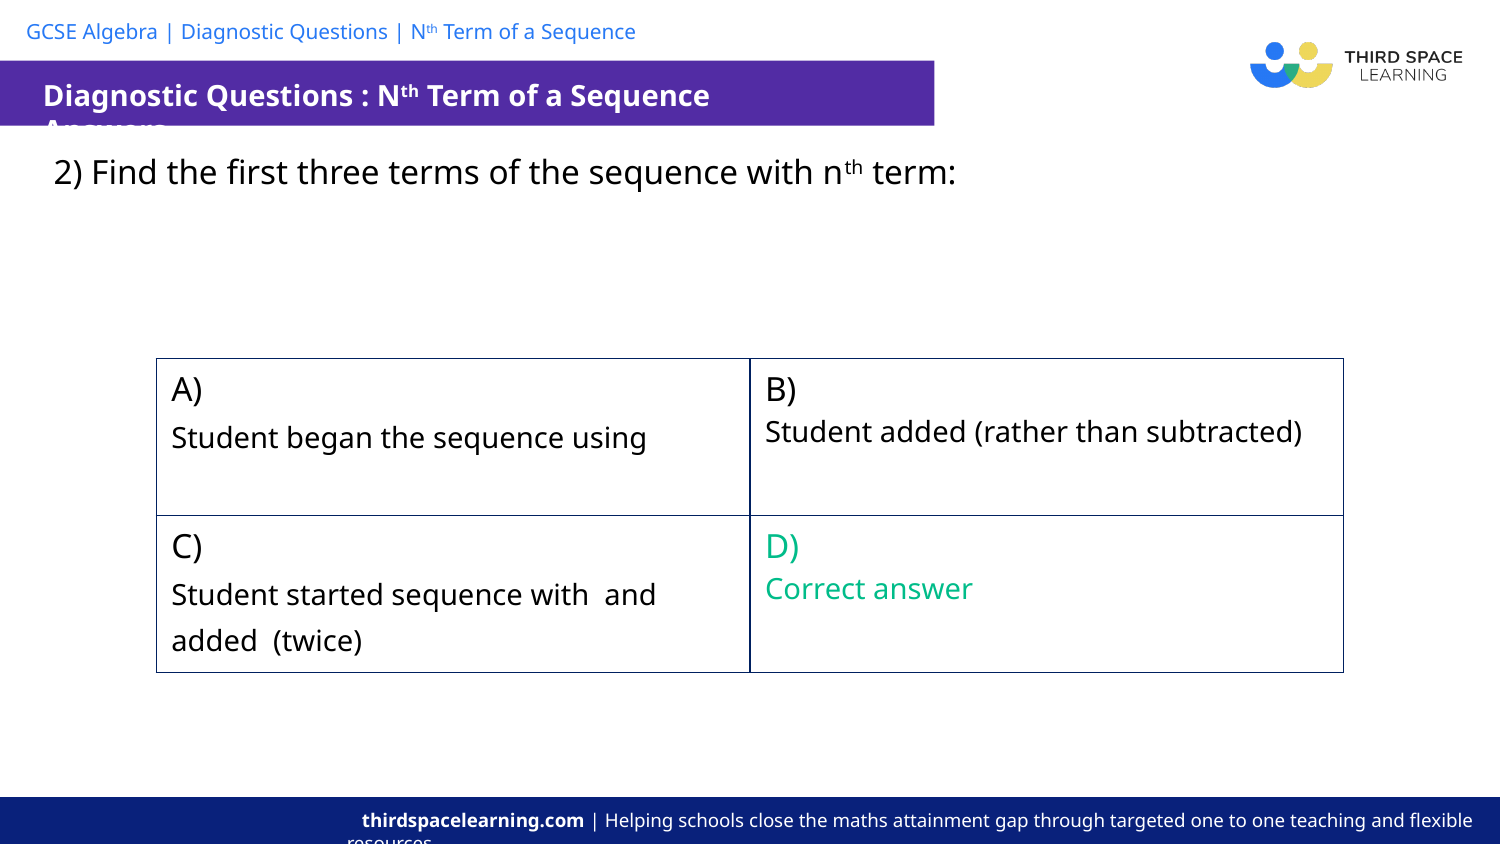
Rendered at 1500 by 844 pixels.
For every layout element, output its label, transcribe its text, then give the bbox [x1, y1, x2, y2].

picture [1250, 33, 1465, 99]
text_box Diagnostic Questions : Nth Term of a Sequence Answers [27, 61, 849, 162]
